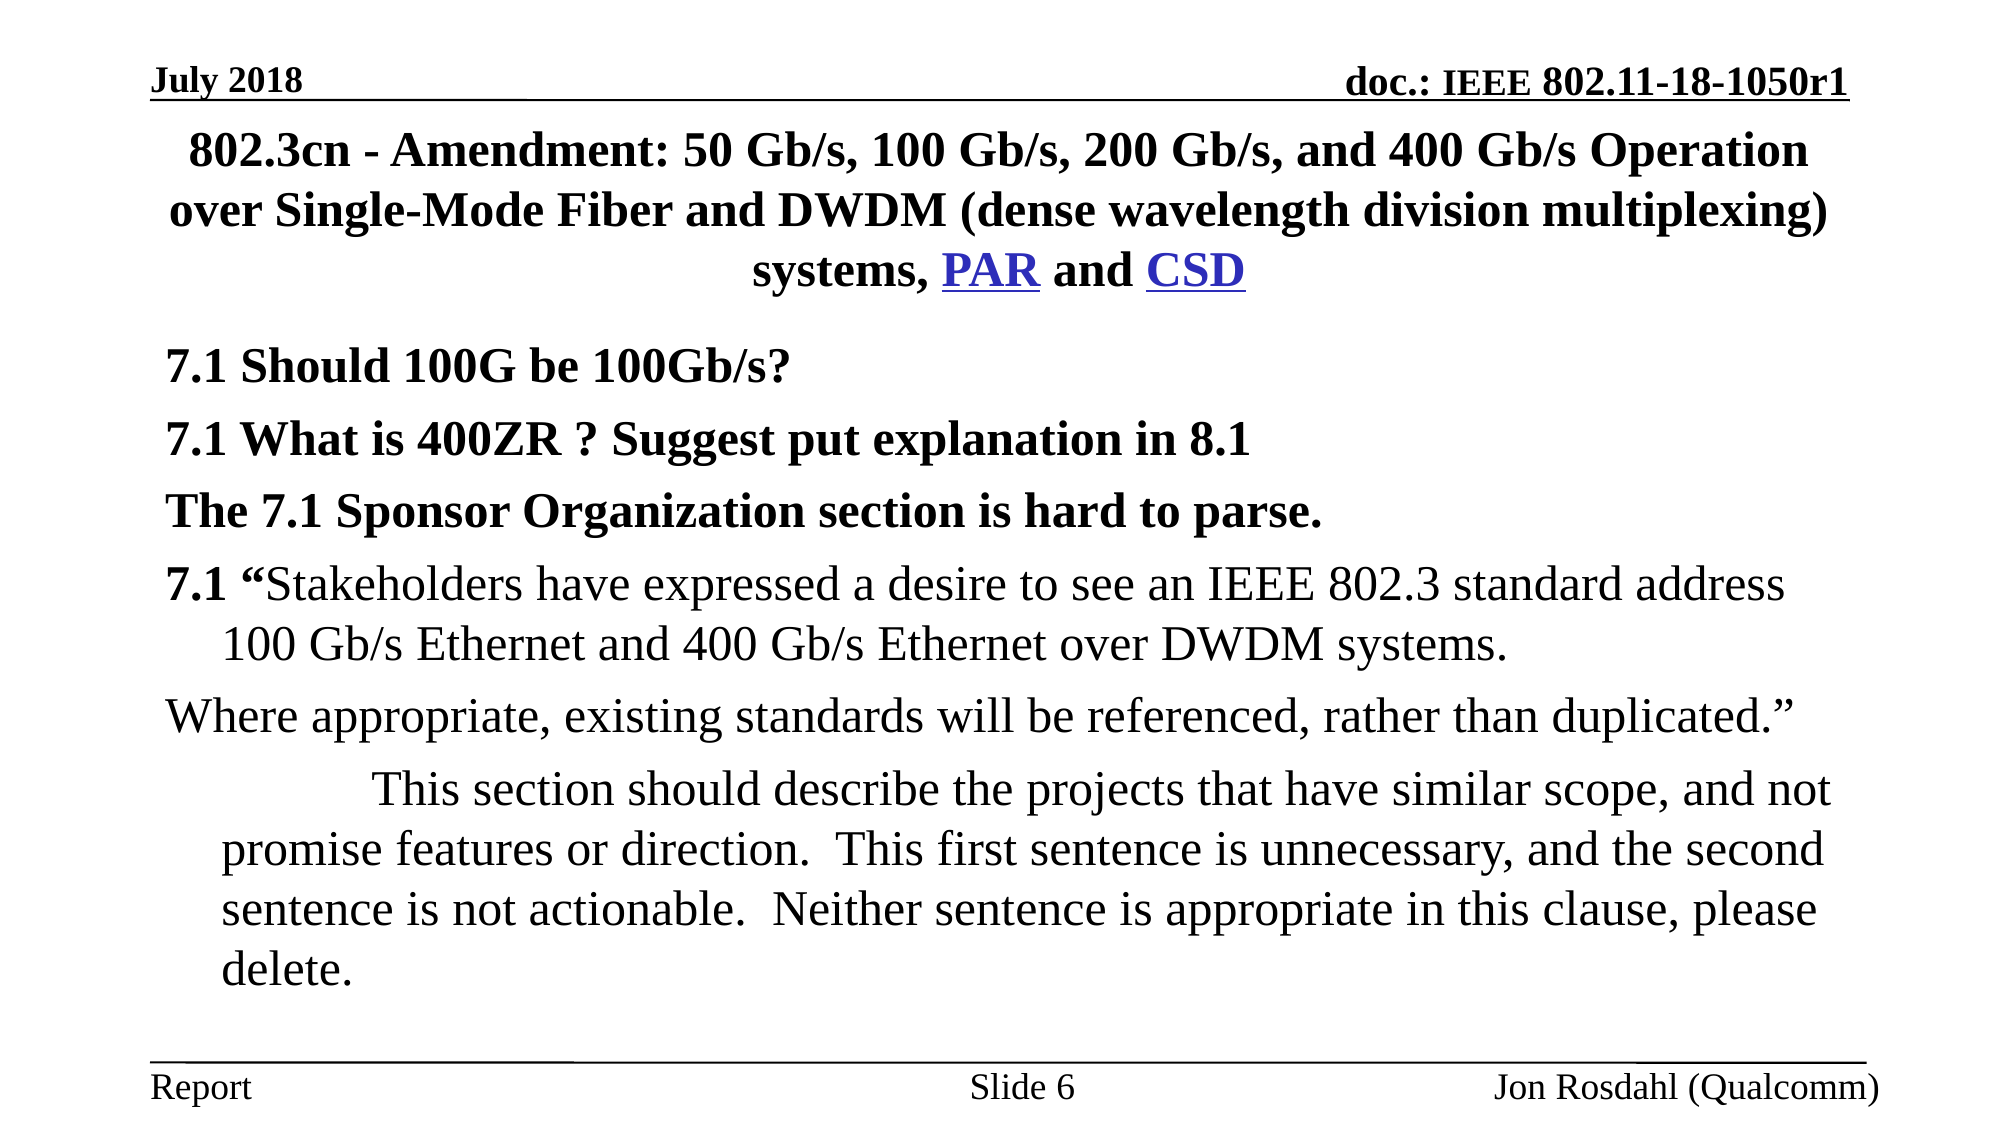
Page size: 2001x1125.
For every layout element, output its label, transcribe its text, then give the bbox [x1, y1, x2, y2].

slide_number Slide 6 [950, 1061, 1095, 1125]
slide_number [149, 49, 431, 100]
footer Jon Rosdahl (Qualcomm) [1436, 1061, 1881, 1108]
list 7.1 Should 100G be 100Gb/s? 7.1 What is 400ZR ? Suggest put explanation in 8.1 The 7.1 Sponsor Organization section is hard to parse. 7.1 “Stakeholders have expressed a desire to see an IEEE 802.3 standard address 100 Gb/s Ethernet and 400 Gb/s Ethernet over DWDM systems. Where appropriate, existing standards will be referenced, rather than duplicated.” This section should describe the projects that have similar scope, and not promise features or direction. This first sentence is unnecessary, and the second sentence is not actionable. Neither sentence is appropriate in this clause, please delete. [149, 324, 1850, 1000]
title 802.3cn - Amendment: 50 Gb/s, 100 Gb/s, 200 Gb/s, and 400 Gb/s Operation over Single-Mode Fiber and DWDM (dense wavelength division multiplexing) systems, PAR and CSD [148, 113, 1850, 300]
